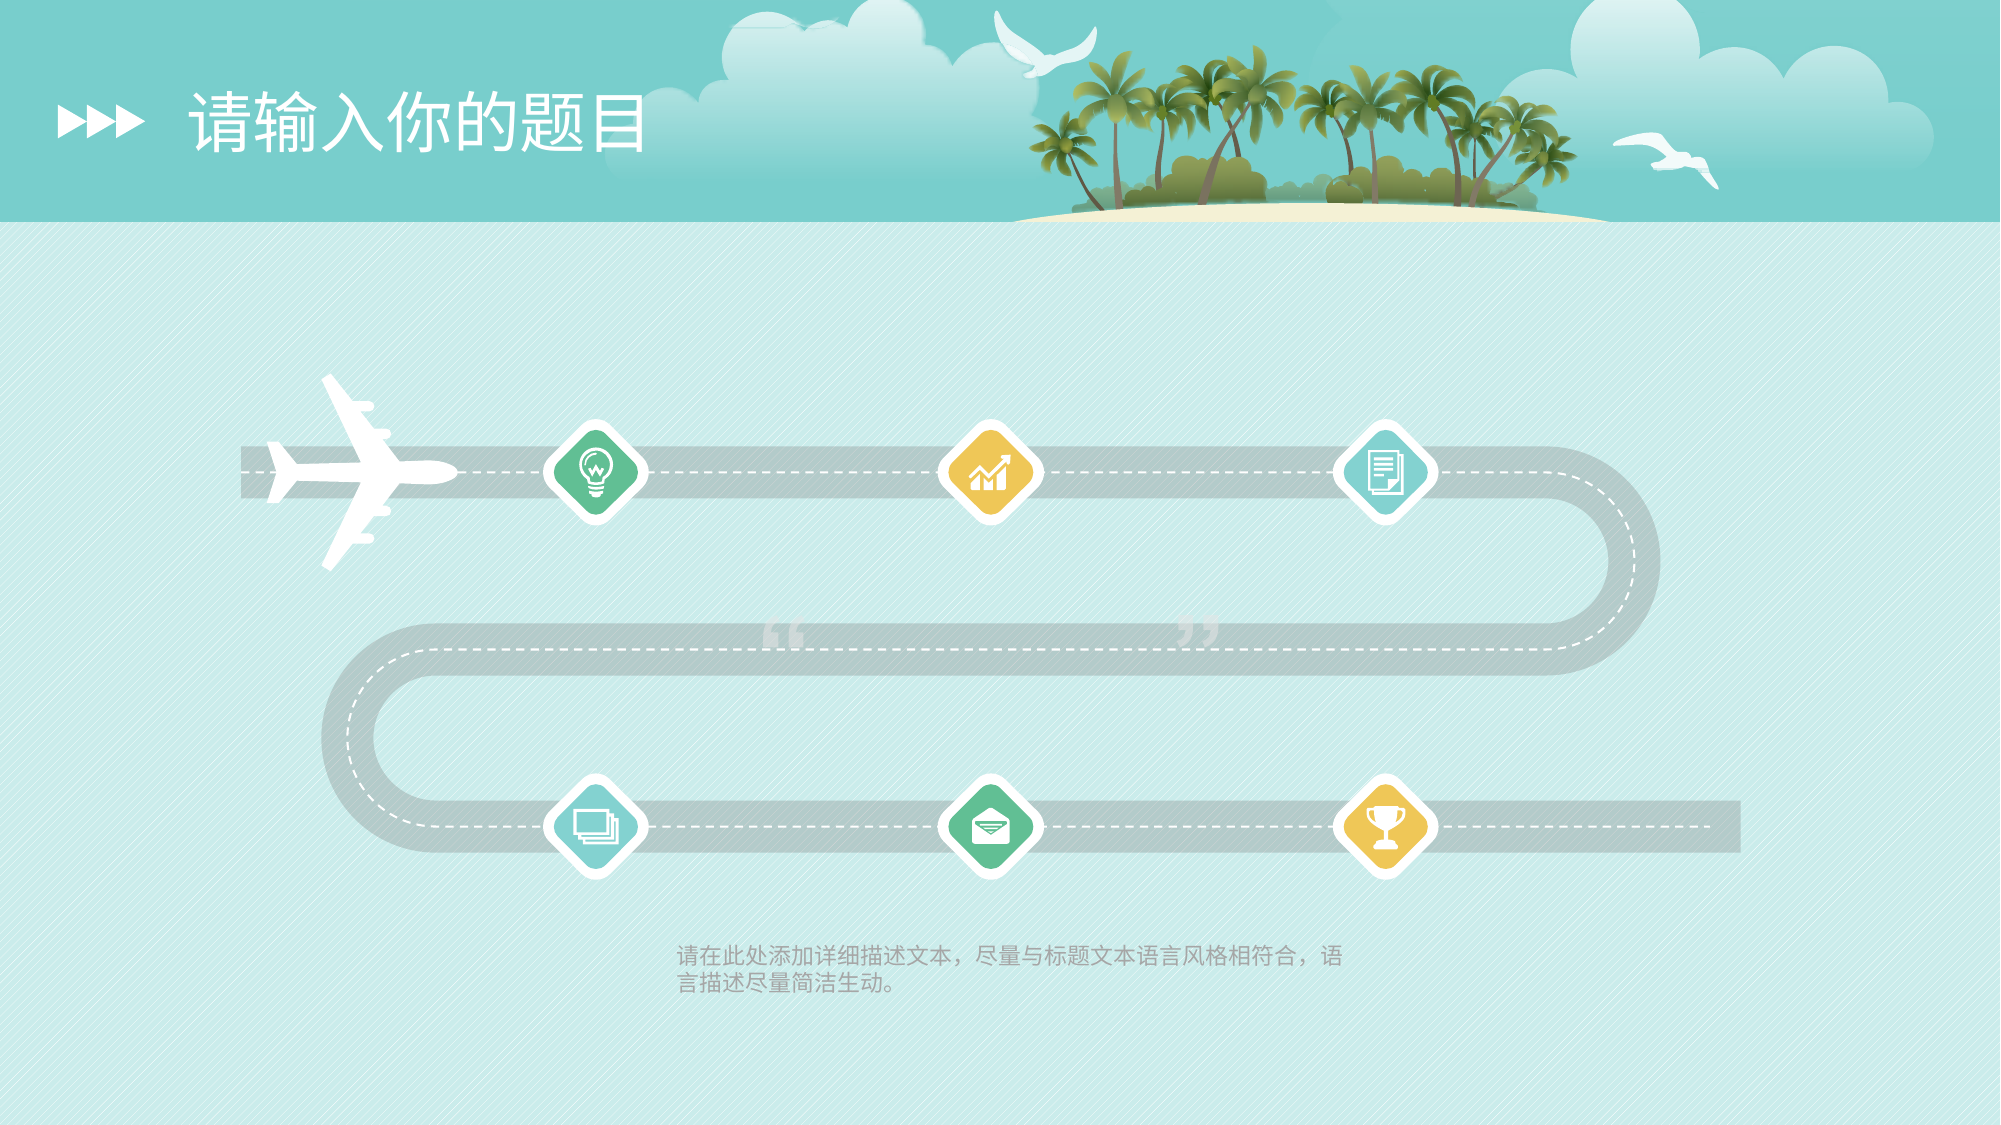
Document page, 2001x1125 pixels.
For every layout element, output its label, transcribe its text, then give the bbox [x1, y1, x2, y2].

text_box [266, 441, 283, 446]
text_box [935, 771, 1047, 882]
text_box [541, 771, 651, 882]
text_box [935, 417, 1047, 528]
text_box [321, 373, 392, 446]
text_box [241, 446, 1741, 853]
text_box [541, 417, 651, 528]
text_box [1330, 771, 1441, 882]
text_box 请在此处添加详细描述文本，尽量与标题文本语言风格相符合，语言描述尽量简洁生动。 [662, 933, 1359, 1004]
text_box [1330, 417, 1441, 528]
